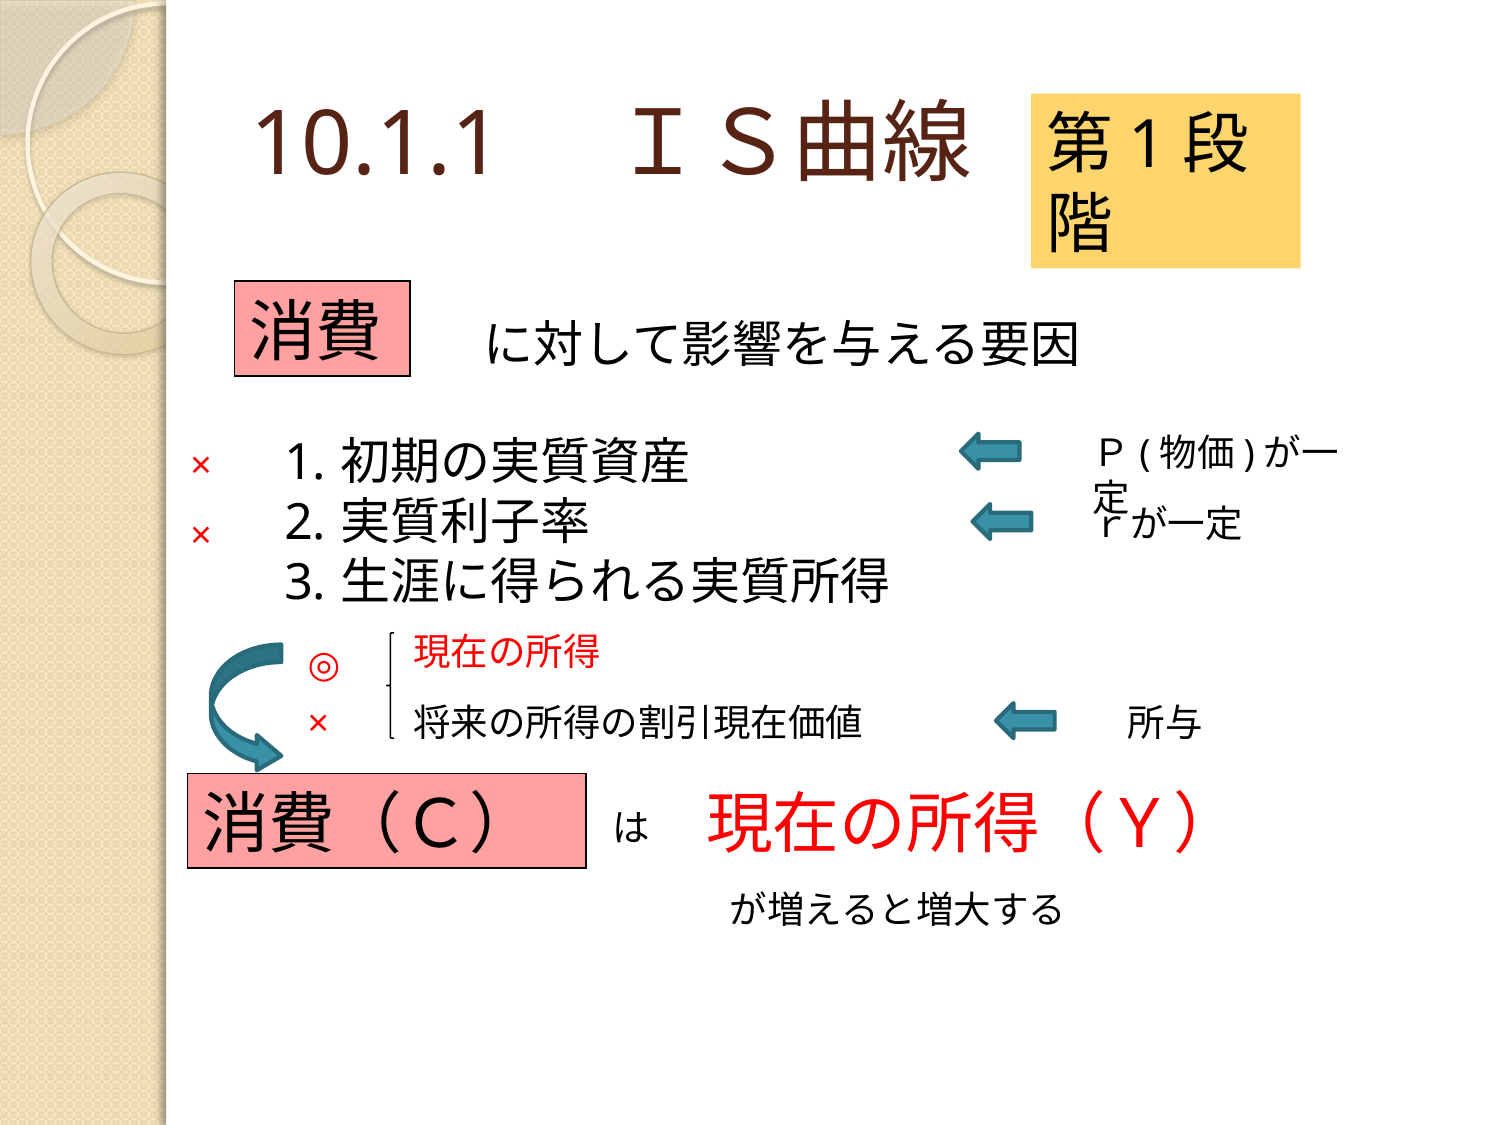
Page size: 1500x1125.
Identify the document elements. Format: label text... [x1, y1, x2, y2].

text_box [208, 642, 284, 773]
text_box 消費 [234, 281, 411, 376]
text_box 所与 [1113, 691, 1372, 752]
text_box ◎ [292, 632, 387, 693]
text_box 現在の所得（Ｙ） [691, 773, 1313, 869]
text_box [958, 431, 1022, 471]
text_box 将来の所得の割引現在価値 [398, 691, 891, 752]
text_box × [175, 433, 270, 494]
text_box × [175, 503, 270, 564]
text_box × [292, 693, 387, 752]
text_box 現在の所得 [398, 621, 645, 681]
text_box [970, 501, 1034, 541]
text_box は [597, 796, 691, 857]
text_box に対して影響を与える要因 [468, 304, 1254, 380]
title 10.1.1 ＩＳ曲線 [235, 45, 1466, 233]
text_box が増えると増大する [714, 878, 1418, 939]
text_box 第1段階 [1031, 93, 1301, 269]
text_box 消費（Ｃ） [187, 773, 586, 869]
text_box ｒが一定 [1078, 492, 1383, 552]
text_box [387, 631, 395, 740]
text_box [993, 701, 1057, 741]
text_box 初期の実質資産 実質利子率 生涯に得られる実質所得 [269, 421, 985, 617]
text_box Ｐ(物価)が一定 [1078, 421, 1383, 492]
